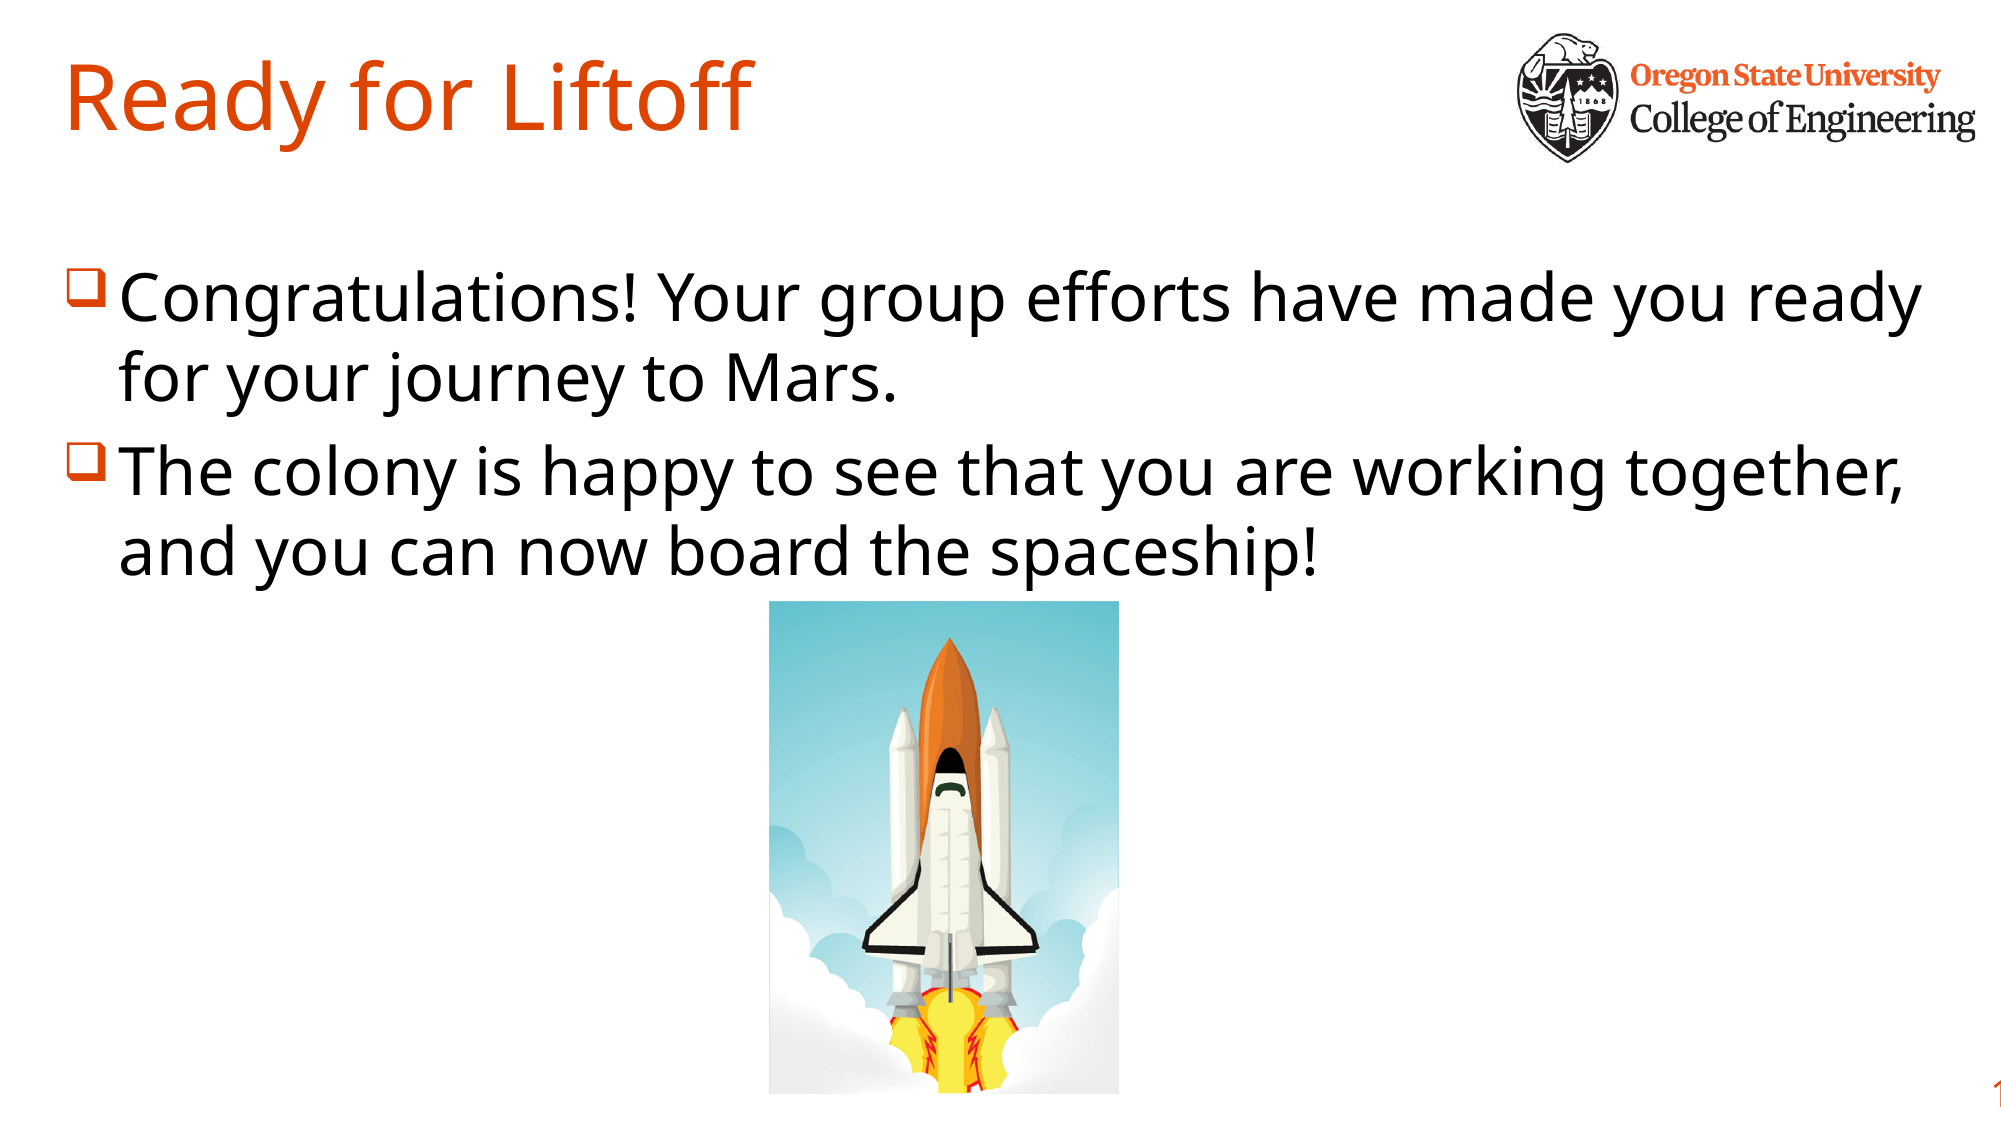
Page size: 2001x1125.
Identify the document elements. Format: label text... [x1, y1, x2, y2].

list Congratulations! Your group efforts have made you ready for your journey to Mars. The colony is happy to see that you are working together, and you can now board the spaceship! [48, 247, 1965, 1074]
title Ready for Liftoff [48, 31, 1490, 228]
picture [768, 601, 1119, 1094]
